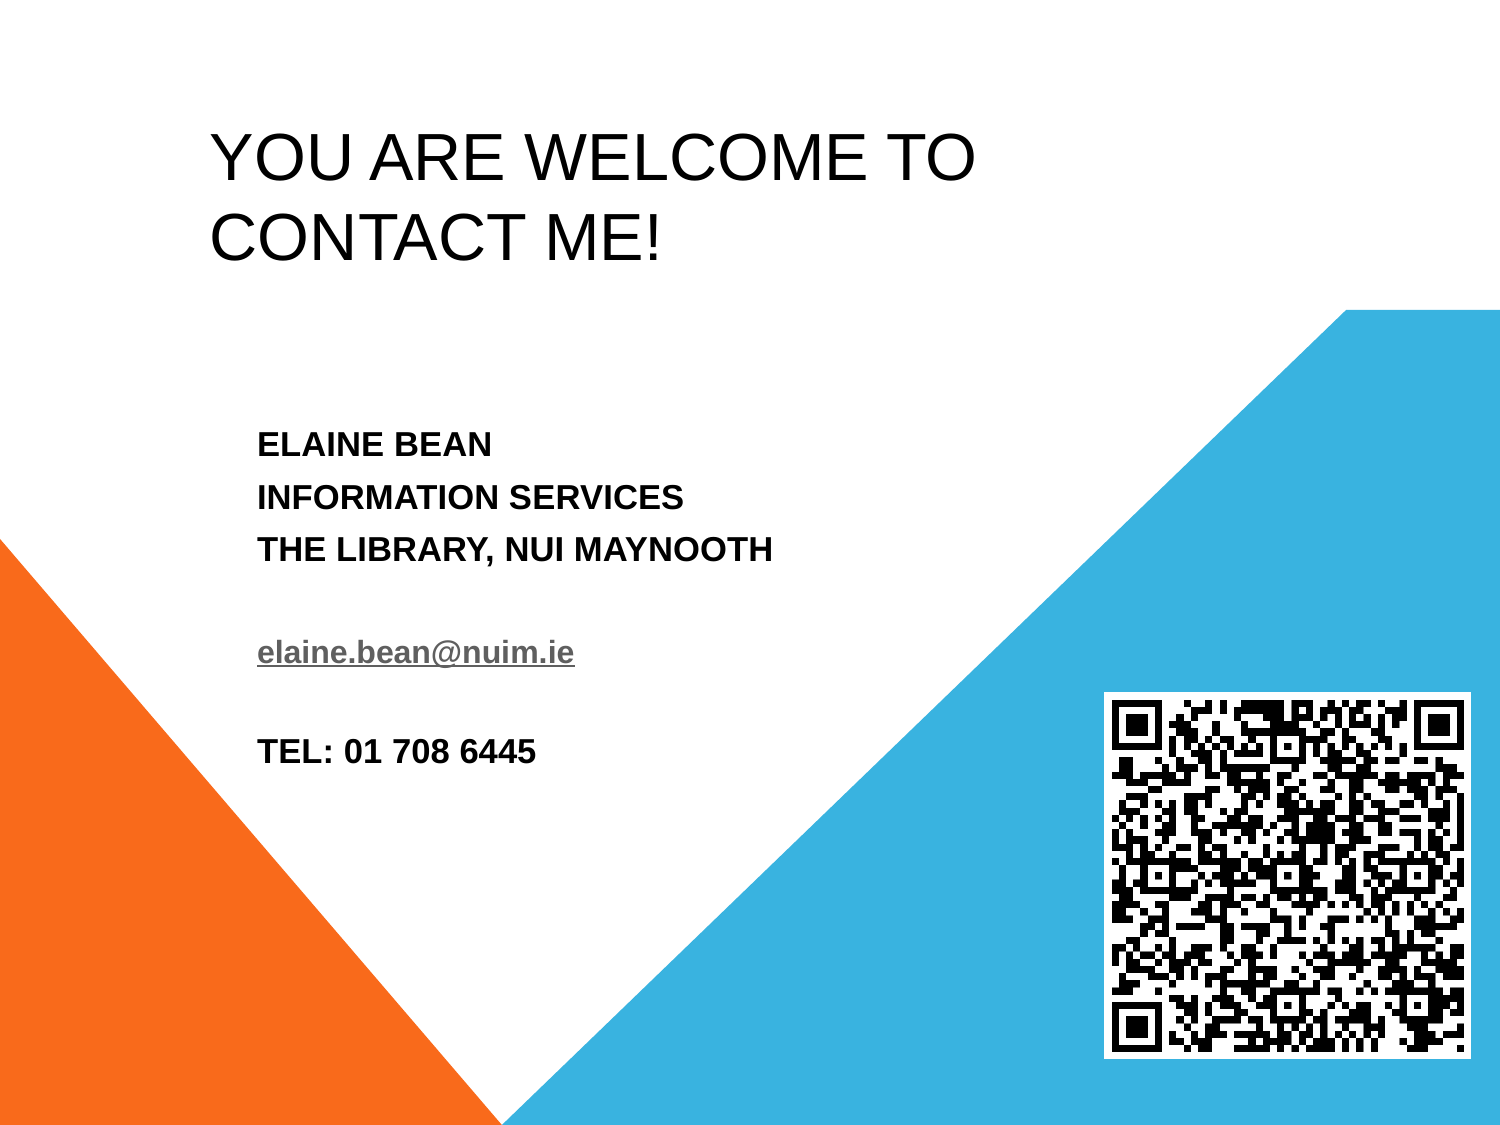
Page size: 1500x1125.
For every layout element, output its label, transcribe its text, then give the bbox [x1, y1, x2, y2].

title You are welcome to contact me! [194, 90, 1134, 276]
picture [1104, 692, 1471, 1059]
subtitle Elaine Bean Information Services The Library, NUI Maynooth elaine.bean@nuim.ie Tel: 01 708 6445 [242, 420, 1180, 781]
